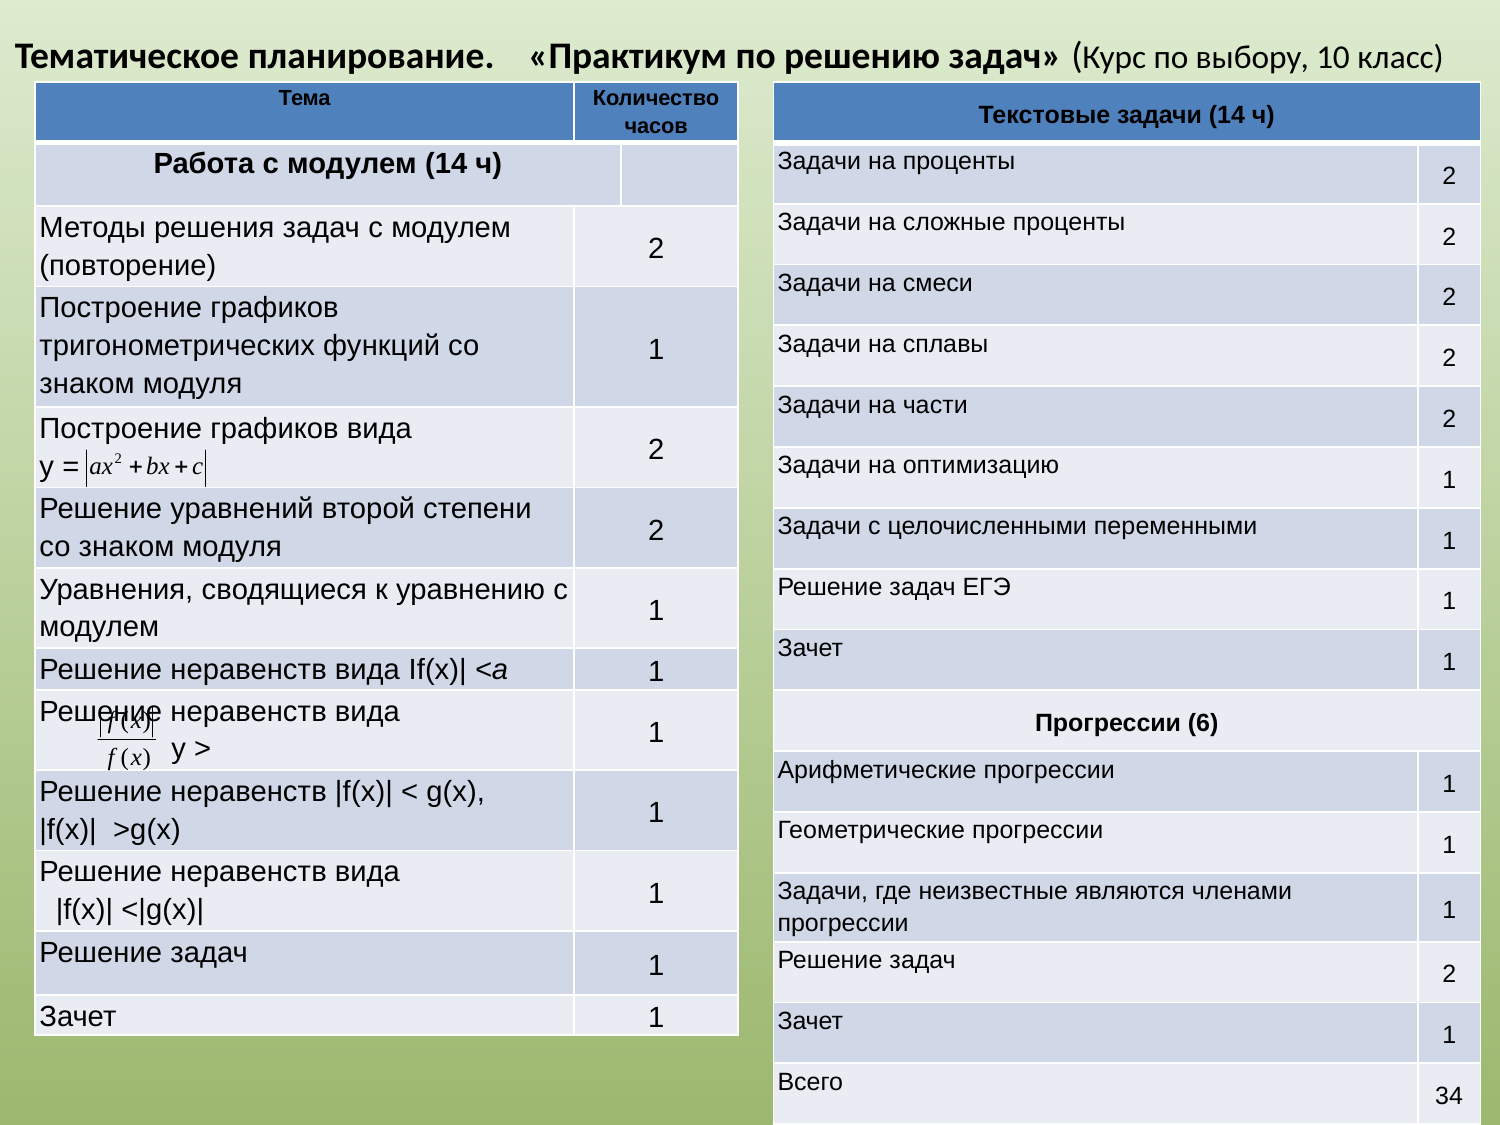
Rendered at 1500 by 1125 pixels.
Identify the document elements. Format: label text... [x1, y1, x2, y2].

table_cell Задачи на части [774, 387, 1417, 446]
table_cell Построение графиков тригонометрических функций со знаком модуля [36, 287, 573, 406]
table_cell 1 [575, 851, 737, 930]
table_cell Решение неравенств вида If(х)| <а [36, 649, 573, 689]
table_header Тема [36, 83, 573, 140]
table_cell 1 [1419, 509, 1480, 568]
table_cell 1 [1419, 630, 1480, 689]
table_cell 1 [1419, 448, 1480, 507]
text_box Тематическое планирование. «Практикум по решению задач» (Курс по выбору, 10 класс) [0, 23, 1500, 129]
table_cell Решение неравенств вида у > [36, 691, 573, 769]
table_cell Задачи на оптимизацию [774, 448, 1417, 507]
table_cell 2 [1419, 265, 1480, 324]
table_cell Задачи, где неизвестные являются членами прогрессии [774, 874, 1417, 941]
table_cell 34 [1419, 1064, 1480, 1123]
table_cell 1 [575, 649, 737, 689]
table_cell Решение неравенств |f(x)| < g(x), |f(х)| >g(x) [36, 771, 573, 850]
table_cell Методы решения задач с модулем (повторение) [36, 207, 573, 286]
table_cell Геометрические прогрессии [774, 813, 1417, 872]
table_cell Решение неравенств вида |f(х)| <|g(x)| [36, 851, 573, 930]
table_cell Зачет [36, 996, 573, 1034]
table_cell 2 [575, 488, 737, 567]
table_header Текстовые задачи (14 ч) [774, 83, 1480, 140]
table_cell 1 [575, 996, 737, 1034]
table_cell Всего [774, 1064, 1417, 1123]
table_cell Задачи с целочисленными переменными [774, 509, 1417, 568]
table_cell 1 [575, 932, 737, 994]
table_header Количество часов [575, 83, 737, 140]
table_cell Зачет [774, 630, 1417, 689]
table_cell 1 [575, 287, 737, 406]
table_cell 1 [575, 771, 737, 850]
table_cell [622, 145, 737, 205]
table_cell Уравнения, сводящиеся к уравнению с модулем [36, 569, 573, 647]
table_cell Решение уравнений второй степени со зна­ком модуля [36, 488, 573, 567]
table_cell 2 [1419, 943, 1480, 1002]
table_cell Задачи на сплавы [774, 326, 1417, 385]
table_cell 1 [575, 569, 737, 647]
table_cell Задачи на сложные проценты [774, 205, 1417, 264]
table_cell Решение задач [774, 943, 1417, 1002]
table_cell Задачи на проценты [774, 146, 1417, 203]
table_cell Арифметические прогрессии [774, 752, 1417, 811]
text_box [81, 445, 212, 492]
table_cell 1 [1419, 1003, 1480, 1062]
table_cell 1 [1419, 570, 1480, 629]
table_cell 2 [1419, 205, 1480, 264]
table_cell Прогрессии (6) [774, 691, 1480, 750]
table_cell Работа с модулем (14 ч) [36, 145, 620, 205]
table_cell 1 [1419, 752, 1480, 811]
table_cell 2 [575, 408, 737, 487]
table_cell 2 [1419, 387, 1480, 446]
table_cell Решение задач ЕГЭ [774, 570, 1417, 629]
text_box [93, 702, 161, 775]
table_cell Задачи на смеси [774, 265, 1417, 324]
table_cell 1 [575, 691, 737, 769]
table_cell 2 [1419, 326, 1480, 385]
table_cell 1 [1419, 874, 1480, 941]
table_cell 2 [1419, 146, 1480, 203]
table_cell 1 [1419, 813, 1480, 872]
table_cell 2 [575, 207, 737, 286]
table_cell Решение задач [36, 932, 573, 994]
table_cell Зачет [774, 1003, 1417, 1062]
table_cell Построение графиков вида у = [36, 408, 573, 487]
